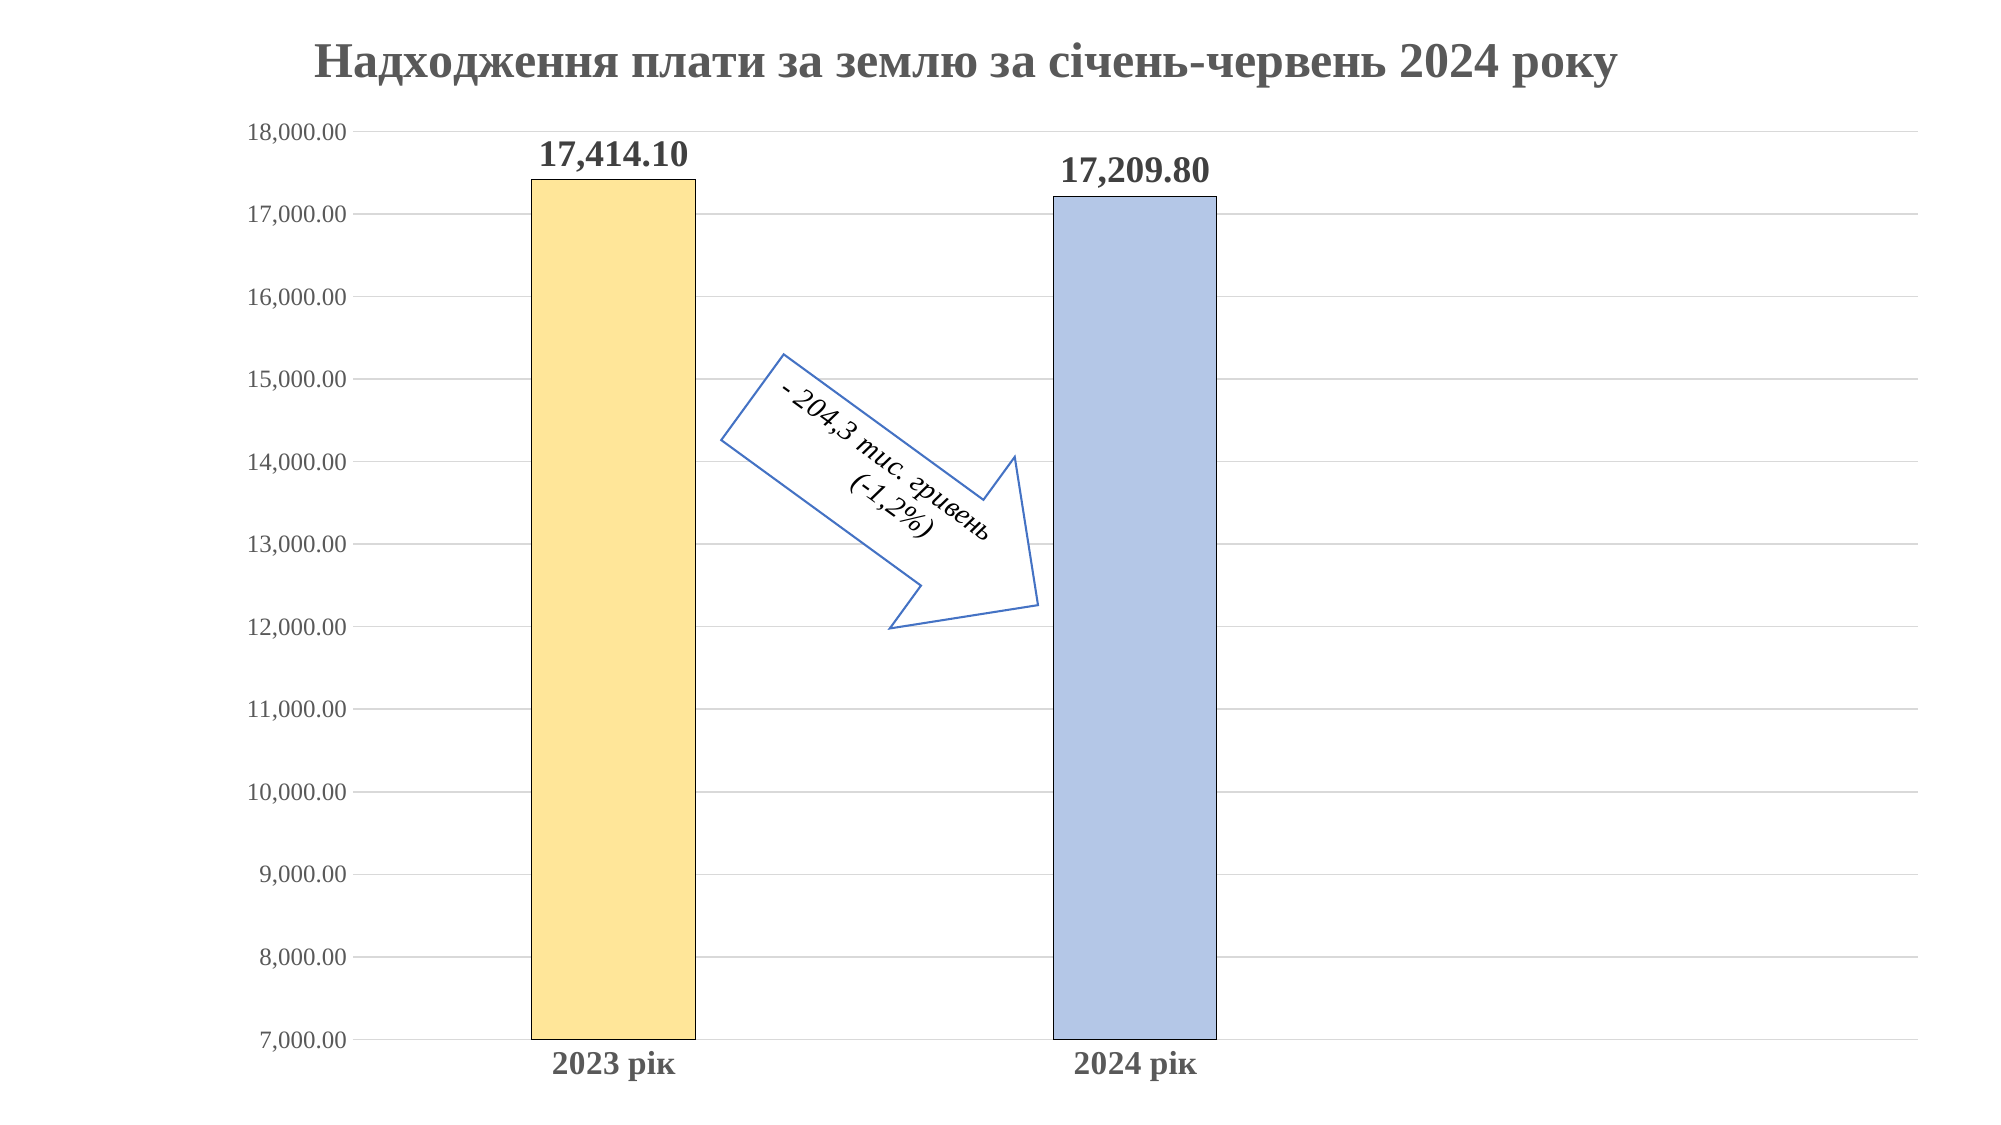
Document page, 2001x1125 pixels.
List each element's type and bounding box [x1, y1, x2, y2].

chart [13, 10, 1989, 1101]
